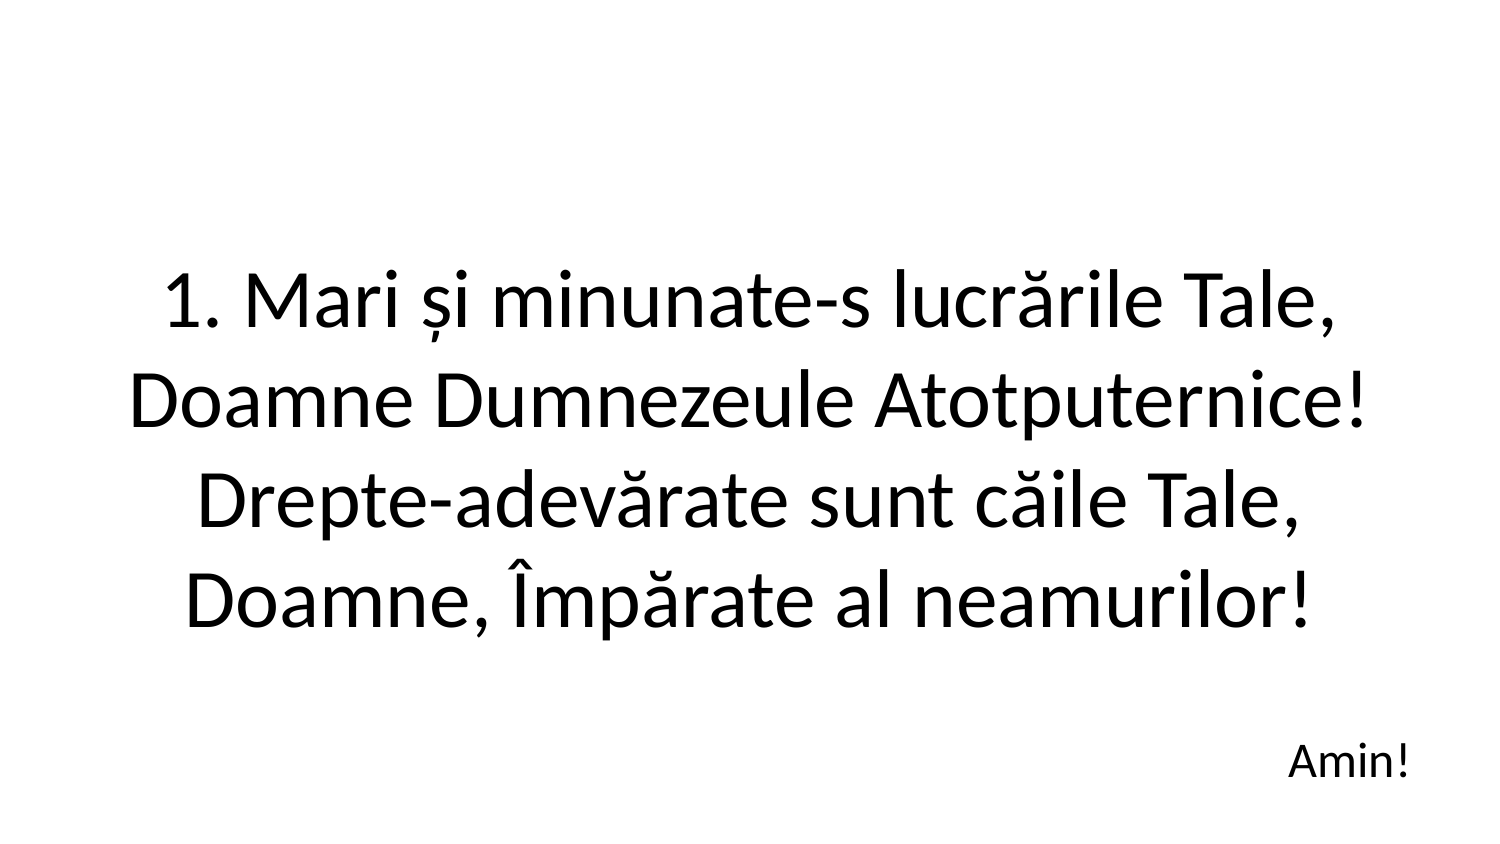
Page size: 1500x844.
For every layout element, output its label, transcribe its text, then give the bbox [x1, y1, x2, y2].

text_box 1. Mari și minunate-s lucrările Tale, Doamne Dumnezeule Atotputernice! Drepte-adevărate sunt căile Tale, Doamne, Împărate al neamurilor! [113, 192, 1387, 652]
text_box Amin! [1273, 674, 1427, 795]
